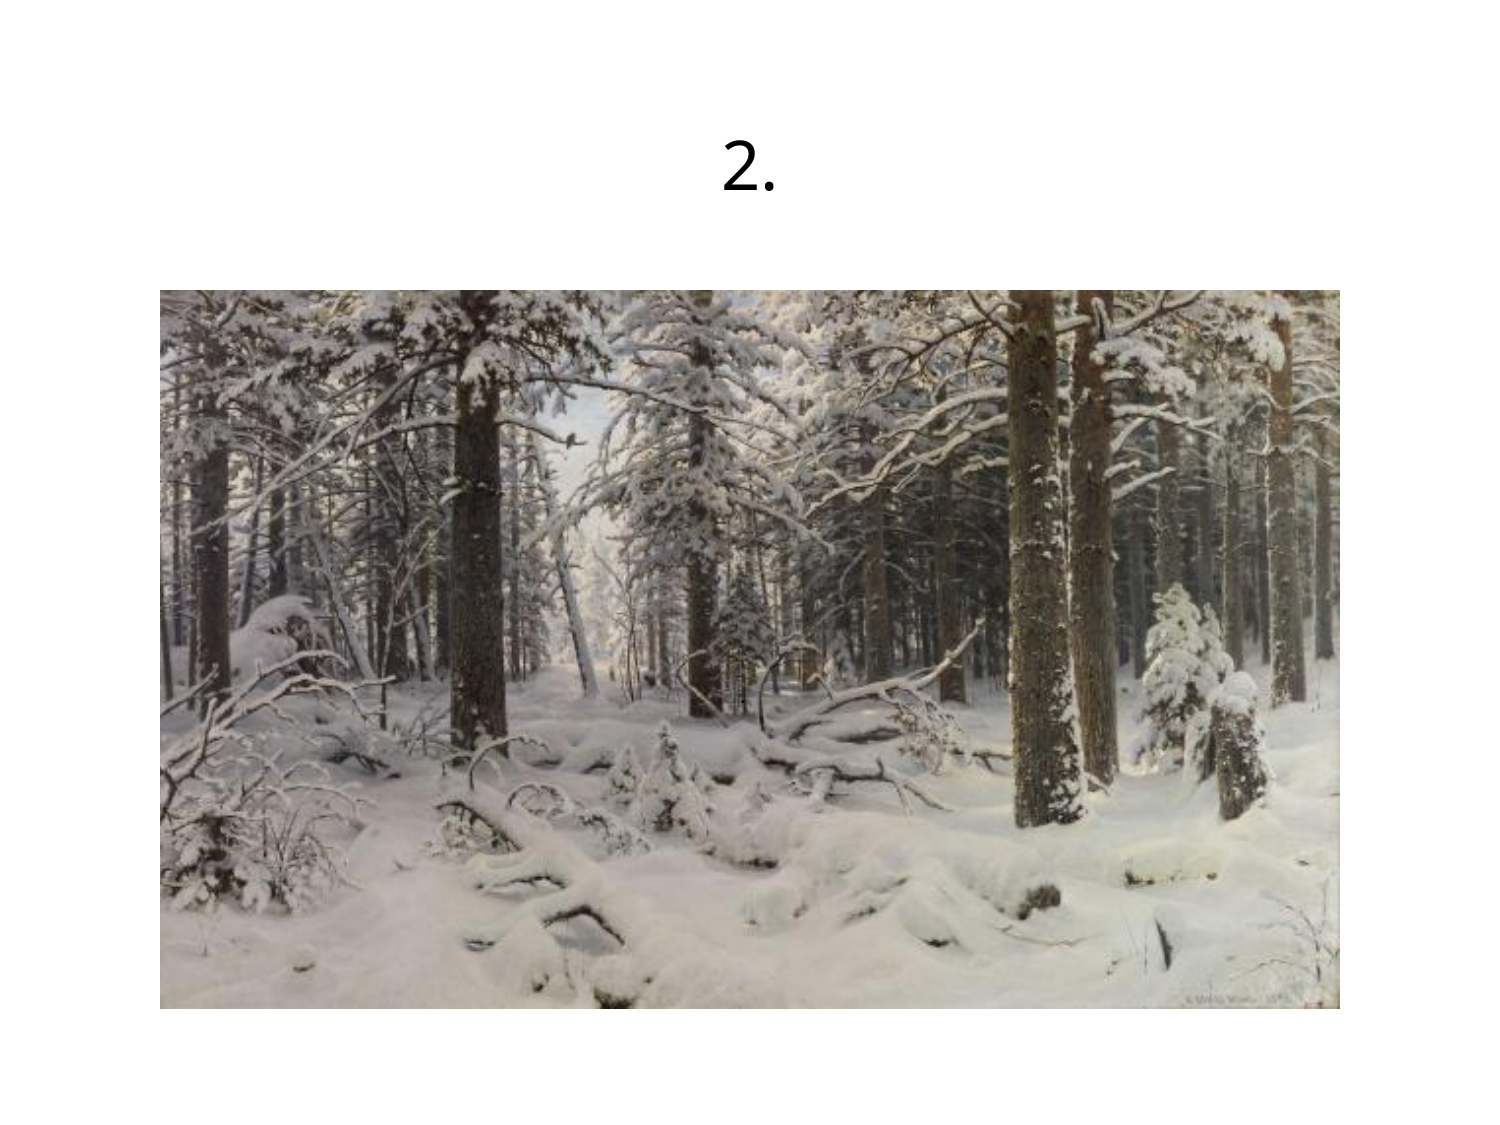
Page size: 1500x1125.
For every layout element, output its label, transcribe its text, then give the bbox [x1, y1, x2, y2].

picture [160, 290, 1340, 1009]
title 2. [103, 59, 1397, 278]
